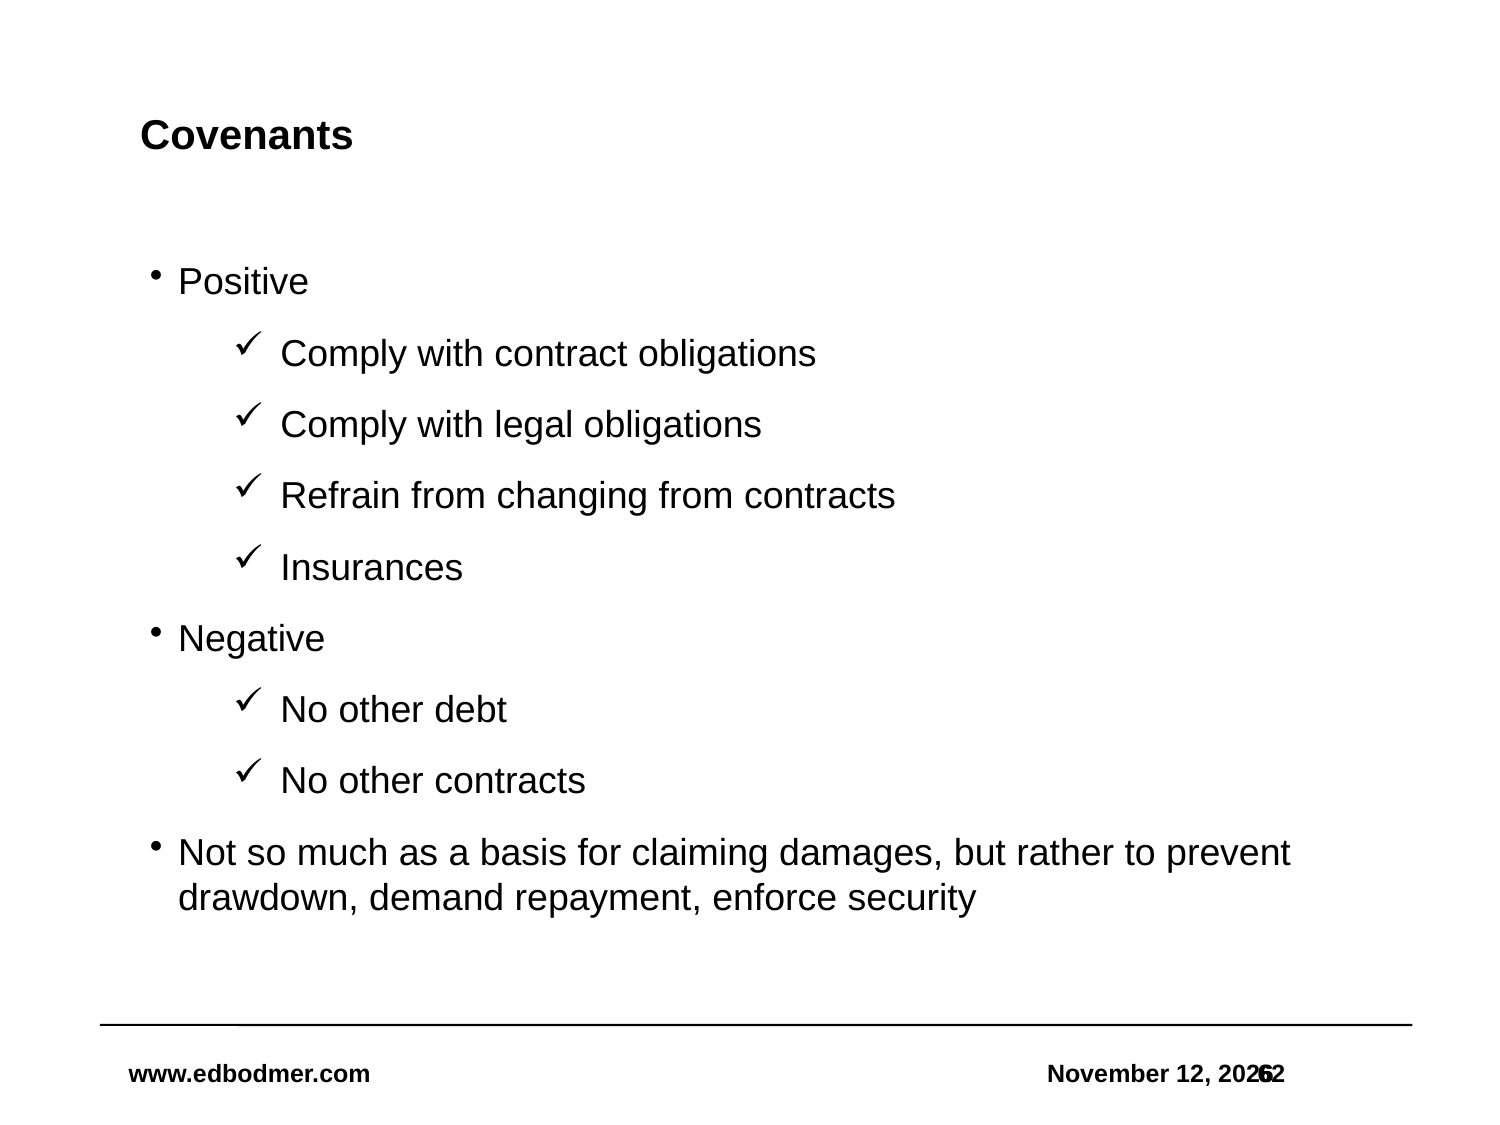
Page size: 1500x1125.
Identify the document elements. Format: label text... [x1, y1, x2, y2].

list Positive Comply with contract obligations Comply with legal obligations Refrain from changing from contracts Insurances Negative No other debt No other contracts Not so much as a basis for claiming damages, but rather to prevent drawdown, demand repayment, enforce security [124, 249, 1376, 1001]
title Covenants [124, 99, 1288, 226]
